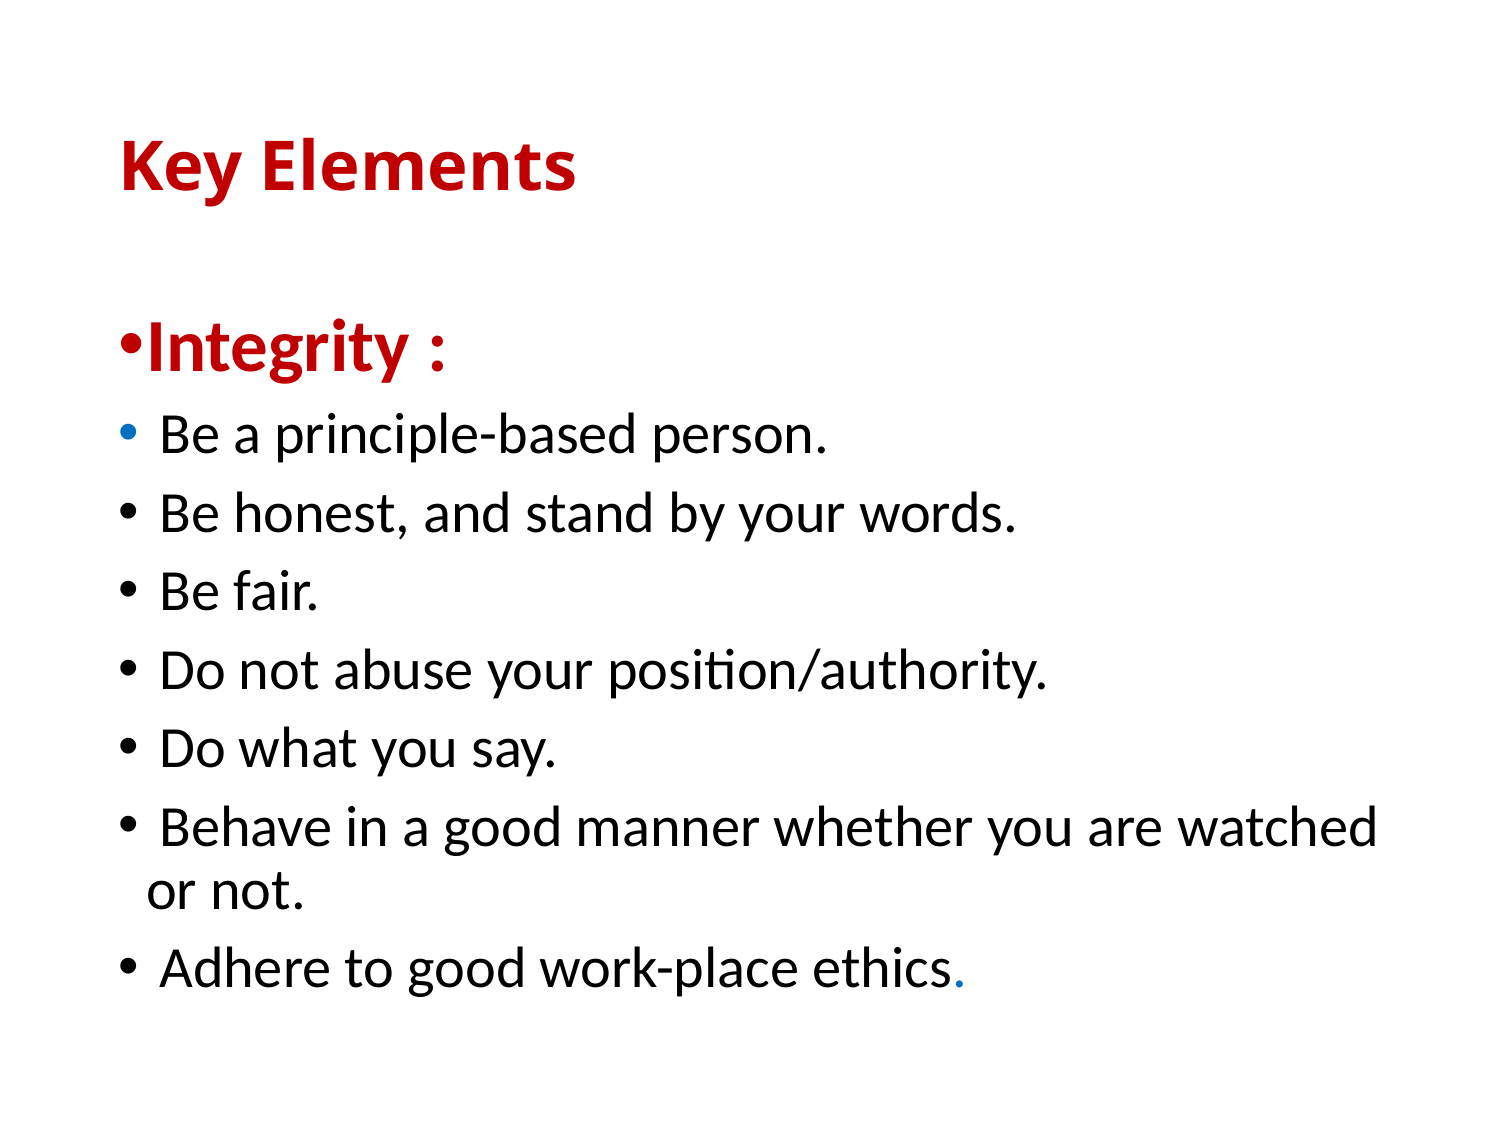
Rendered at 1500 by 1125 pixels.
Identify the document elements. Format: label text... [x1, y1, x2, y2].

title Key Elements [103, 59, 1397, 278]
list Integrity : Be a principle-based person. Be honest, and stand by your words. Be fair. Do not abuse your position/authority. Do what you say. Behave in a good manner whether you are watched or not. Adhere to good work-place ethics. [103, 299, 1397, 1014]
